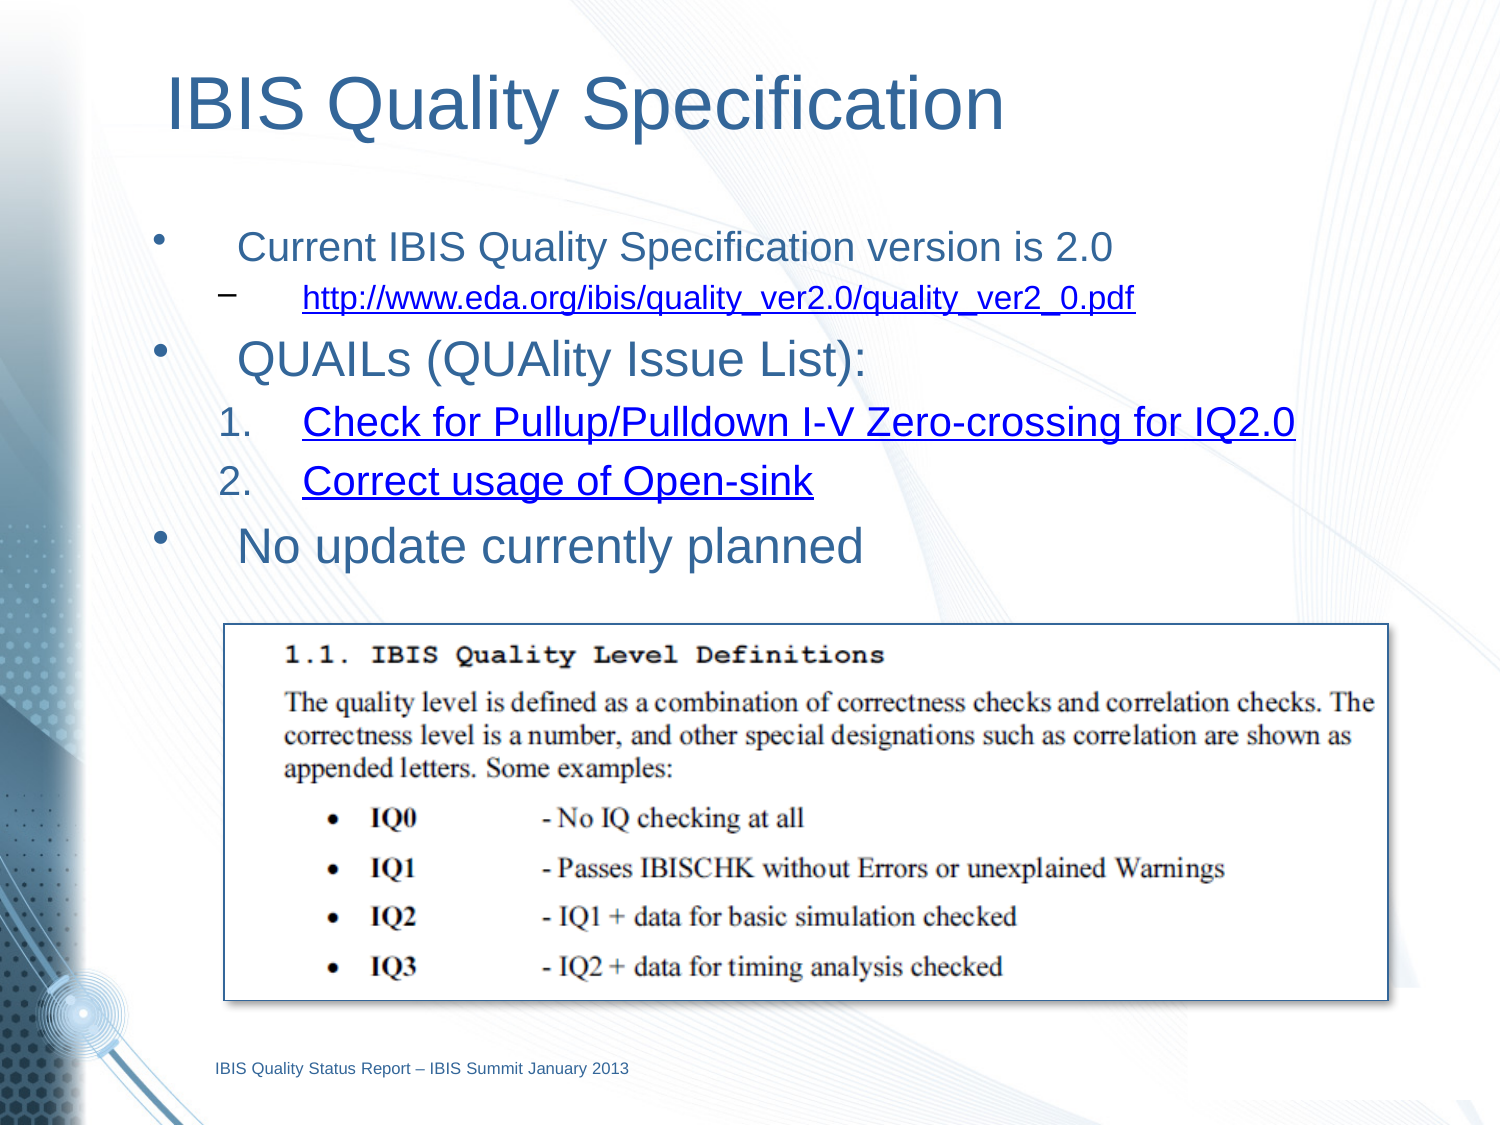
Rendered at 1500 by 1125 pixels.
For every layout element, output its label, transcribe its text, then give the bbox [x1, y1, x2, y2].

title IBIS Quality Specification [150, 24, 1300, 175]
footer IBIS Quality Status Report – IBIS Summit January 2013 [200, 1050, 975, 1104]
list Current IBIS Quality Specification version is 2.0 http://www.eda.org/ibis/quality_ver2.0/quality_ver2_0.pdf QUAILs (QUAlity Issue List): Check for Pullup/Pulldown I-V Zero-crossing for IQ2.0 Correct usage of Open-sink No update currently planned [137, 212, 1475, 963]
picture [0, 0, 1500, 1125]
